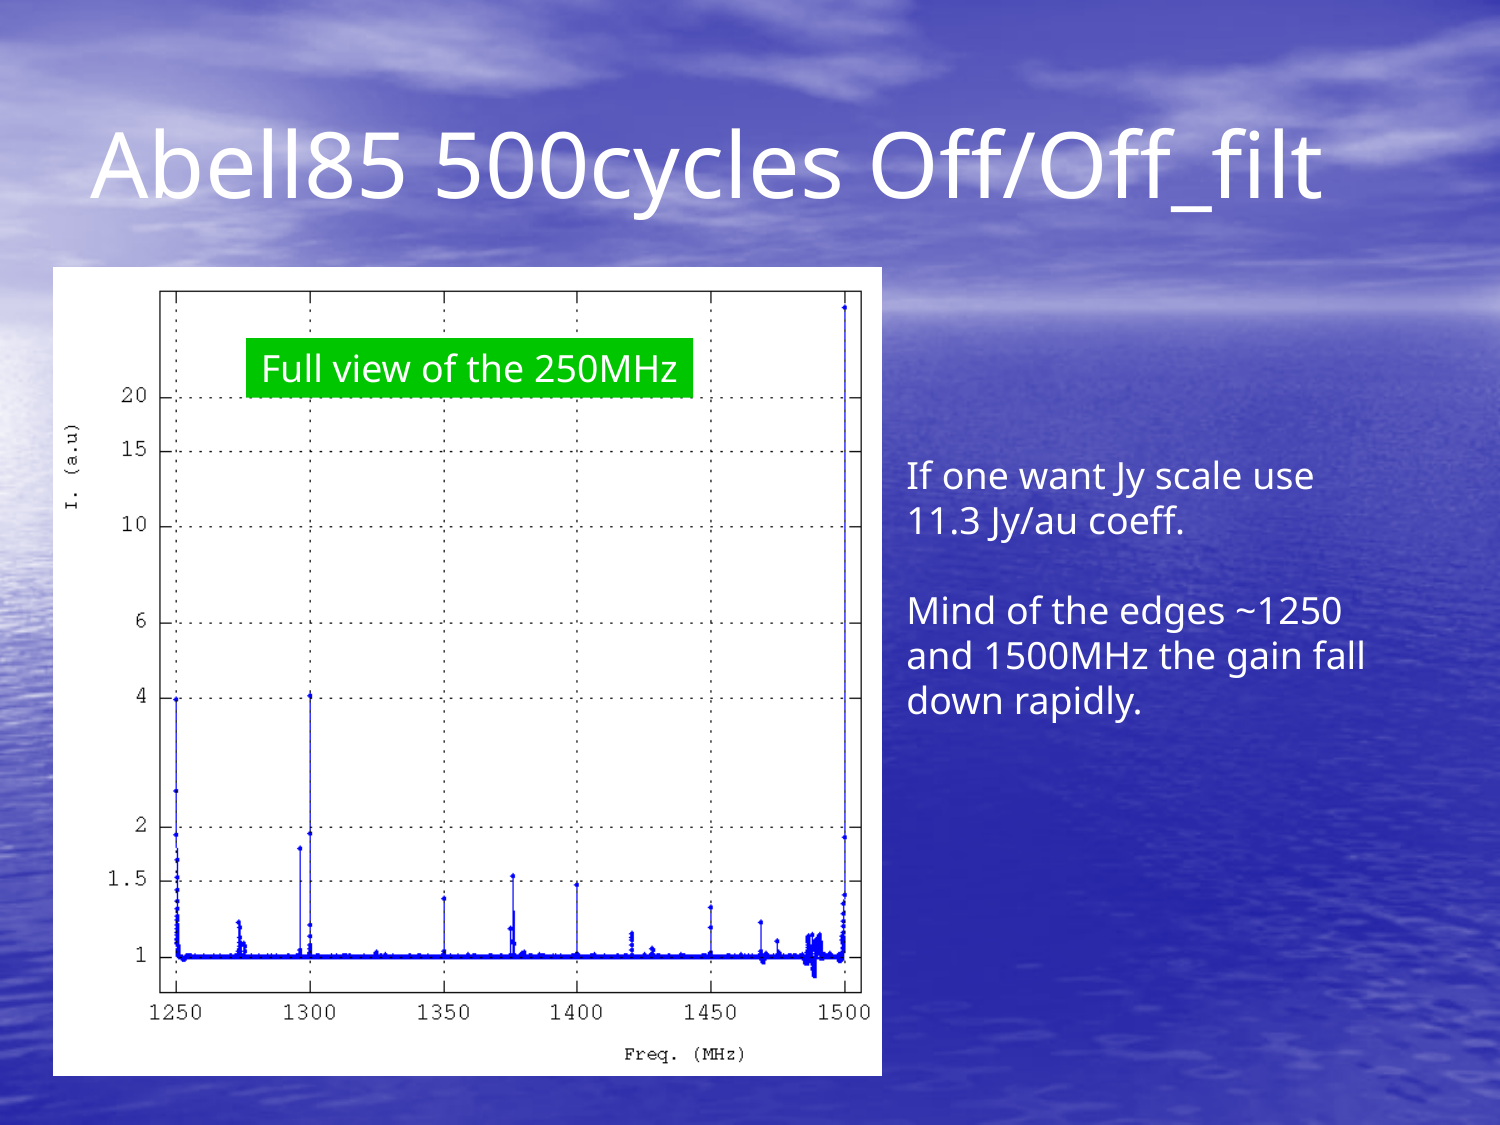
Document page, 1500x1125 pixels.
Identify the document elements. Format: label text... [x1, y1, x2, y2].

title Abell85 500cycles Off/Off_filt [74, 47, 1426, 276]
picture [52, 266, 882, 1076]
text_box If one want Jy scale use 11.3 Jy/au coeff. Mind of the edges ~1250 and 1500MHz the gain fall down rapidly. [891, 444, 1412, 730]
